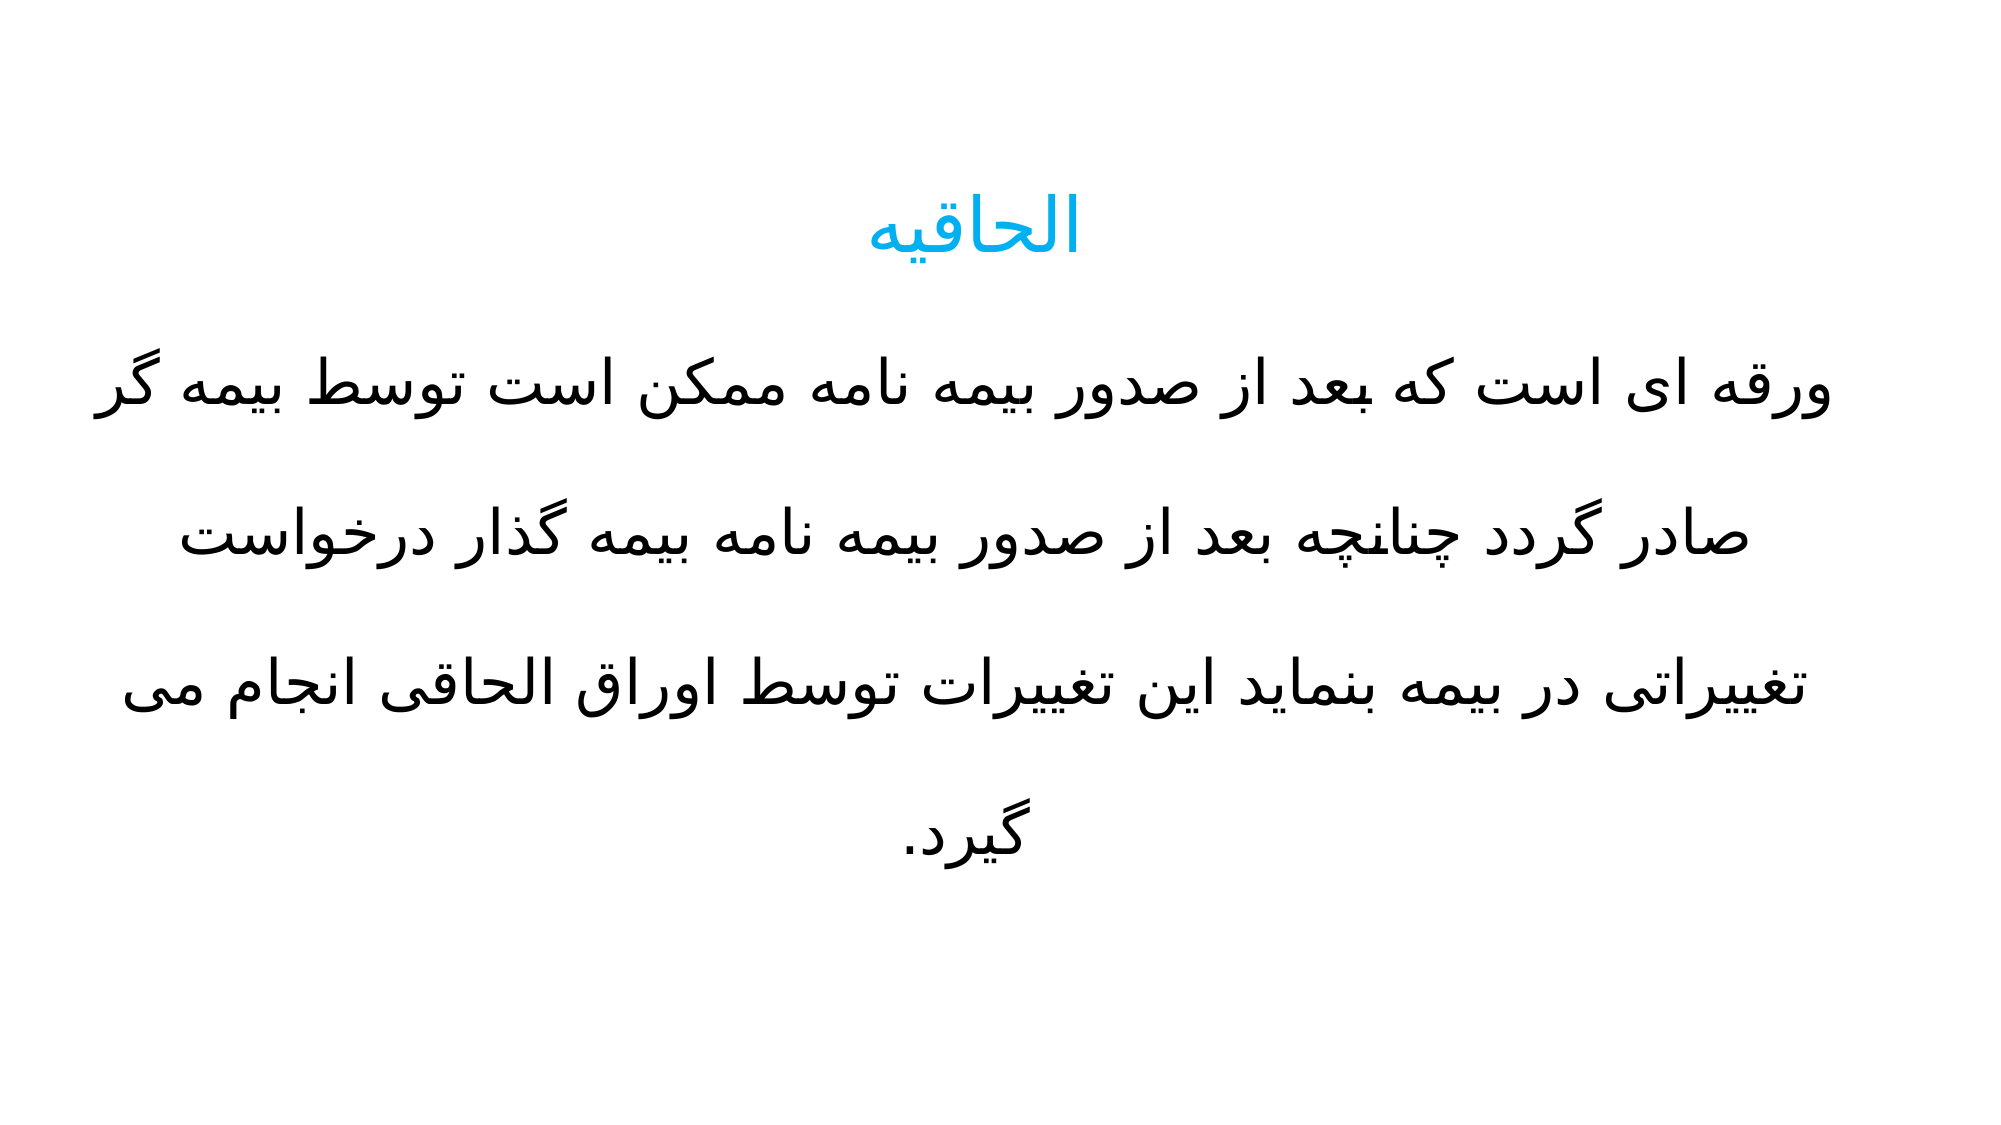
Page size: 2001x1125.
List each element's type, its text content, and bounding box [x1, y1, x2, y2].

title الحاقیه ورقه ای است که بعد از صدور بیمه نامه ممکن است توسط بیمه گر صادر گردد چنانچه بعد از صدور بیمه نامه بیمه گذار درخواست تغییراتی در بیمه بنماید این تغییرات توسط اوراق الحاقی انجام می گیرد. [69, 69, 1862, 875]
